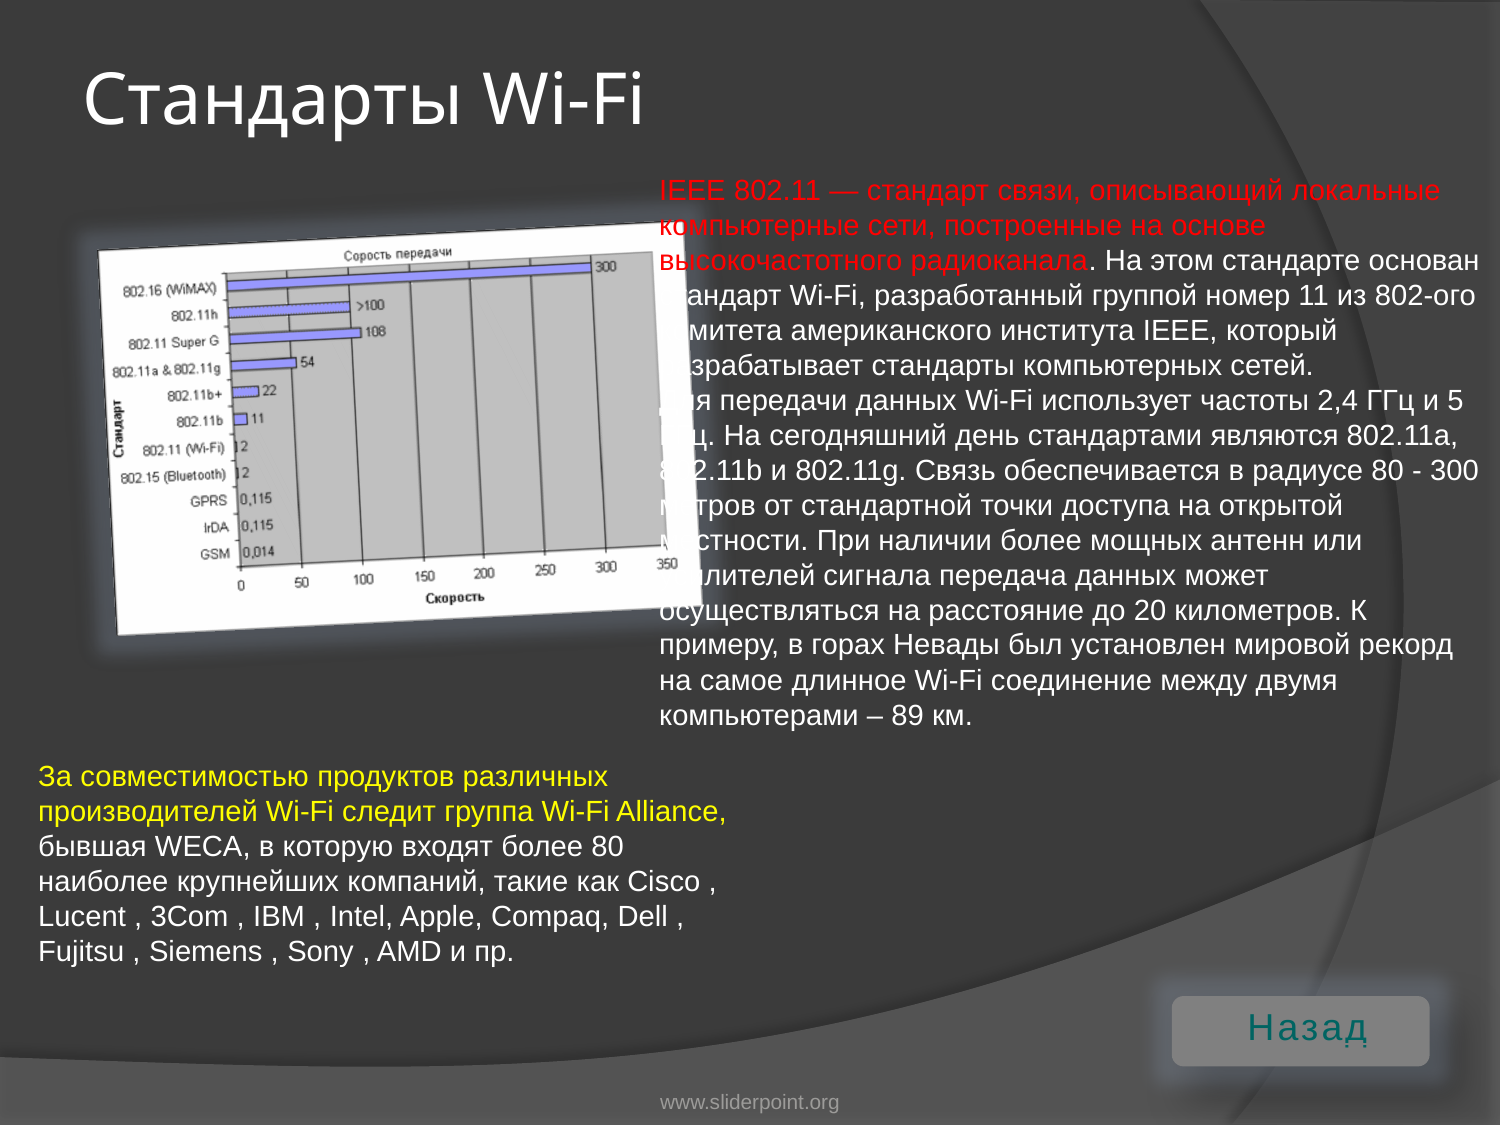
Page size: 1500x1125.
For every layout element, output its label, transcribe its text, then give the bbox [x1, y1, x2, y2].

text_box [1170, 994, 1432, 1068]
text_box За совместимостью продуктов различных производителей Wi-Fi следит группа Wi-Fi Alliance, бывшая WECA, в которую входят более 80 наиболее крупнейших компаний, такие как Cisco , Lucent , 3Com , IBM , Intel, Apple, Compaq, Dell , Fujitsu , Siemens , Sony , AMD и пр. [23, 749, 774, 975]
picture [105, 234, 694, 622]
footer www.sliderpoint.org [512, 1053, 988, 1114]
text_box Назад [1232, 996, 1383, 1056]
text_box IEEE 802.11 — стандарт связи, описывающий локальные компьютерные сети, построенные на основе высокочастотного радиоканала. На этом стандарте основан стандарт Wi-Fi, разработанный группой номер 11 из 802-ого комитета американского института IEEE, который разрабатывает стандарты компьютерных сетей. Для передачи данных Wi-Fi использует частоты 2,4 ГГц и 5 ГГц. На сегодняшний день стандартами являются 802.11a, 802.11b и 802.11g. Связь обеспечивается в радиусе 80 - 300 метров от стандартной точки доступа на открытой местности. При наличии более мощных антенн или усилителей сигнала передача данных может осуществляться на расстояние до 20 километров. К примеру, в горах Невады был установлен мировой рекорд на самое длинное Wi-Fi соединение между двумя компьютерами – 89 км. [644, 163, 1500, 739]
title Стандарты Wi-Fi [75, 45, 1301, 224]
